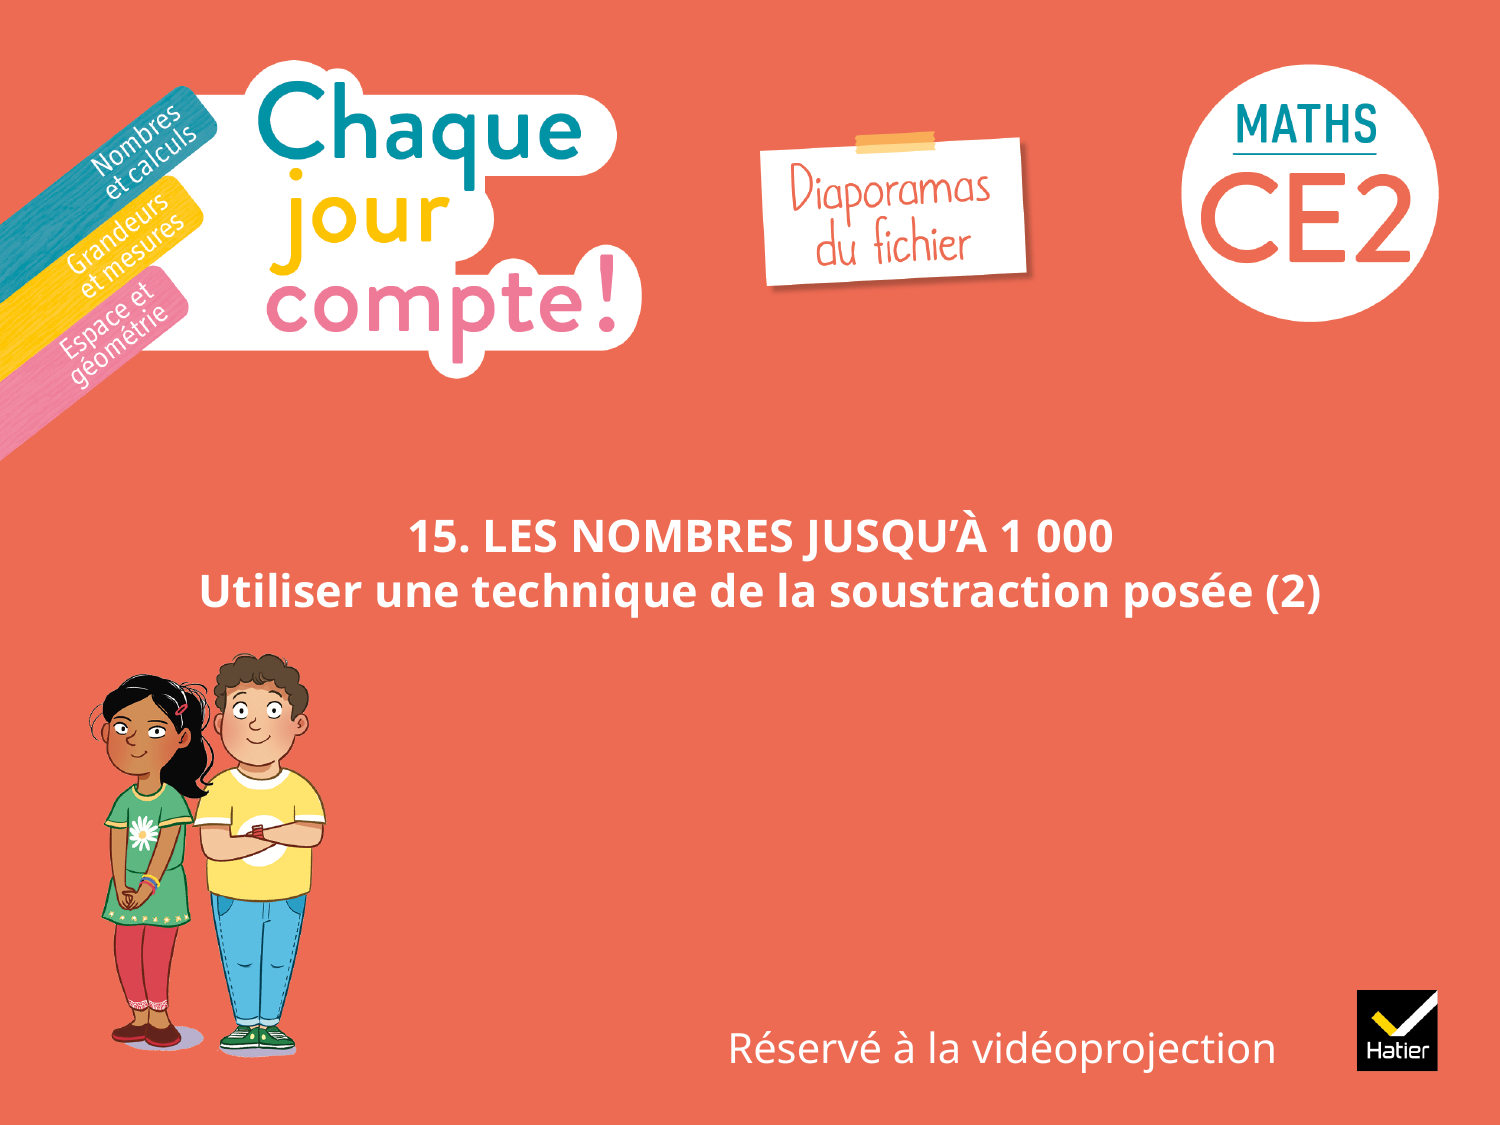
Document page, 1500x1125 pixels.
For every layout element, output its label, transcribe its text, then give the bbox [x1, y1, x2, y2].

title 15. LES NOMBRES JUSQU’À 1 000 Utiliser une technique de la soustraction posée (2) [123, 498, 1399, 627]
picture [0, 0, 1500, 1125]
